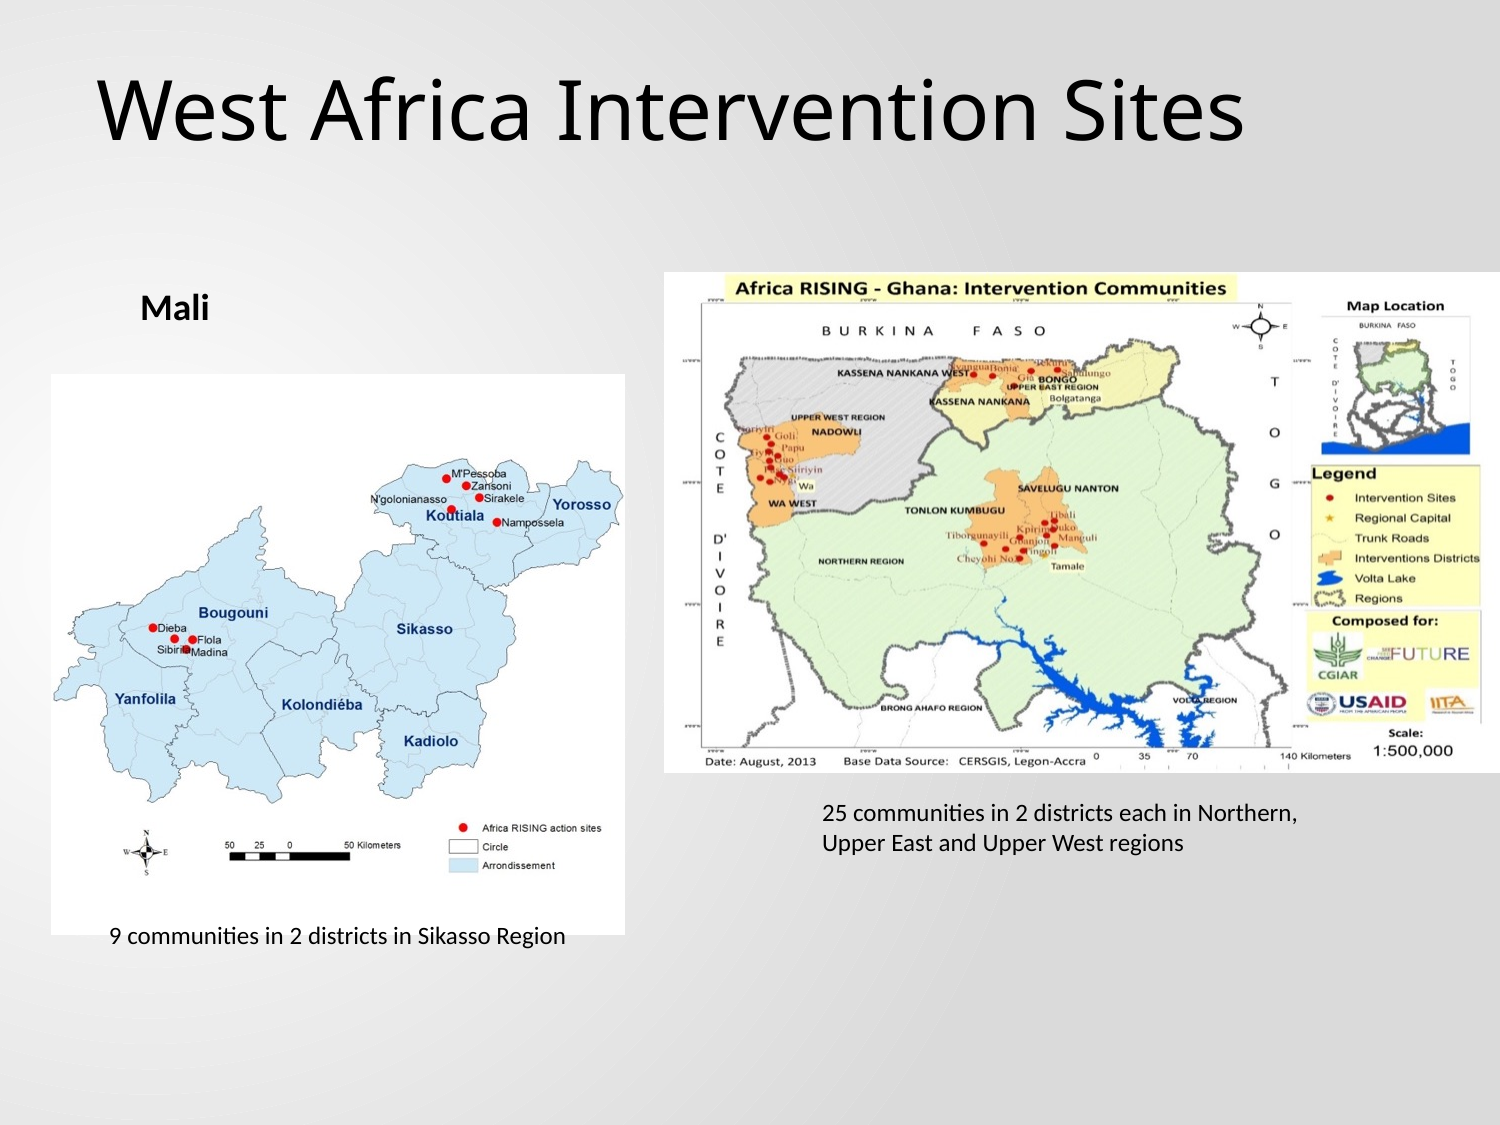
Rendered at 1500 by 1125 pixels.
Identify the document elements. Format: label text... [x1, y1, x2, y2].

picture [50, 374, 626, 936]
text_box 25 communities in 2 districts each in Northern, Upper East and Upper West regions [807, 789, 1358, 864]
picture [664, 272, 1500, 774]
text_box Mali [125, 275, 225, 336]
text_box 9 communities in 2 districts in Sikasso Region [94, 941, 583, 957]
list West Africa Intervention Sites [62, 50, 1338, 188]
